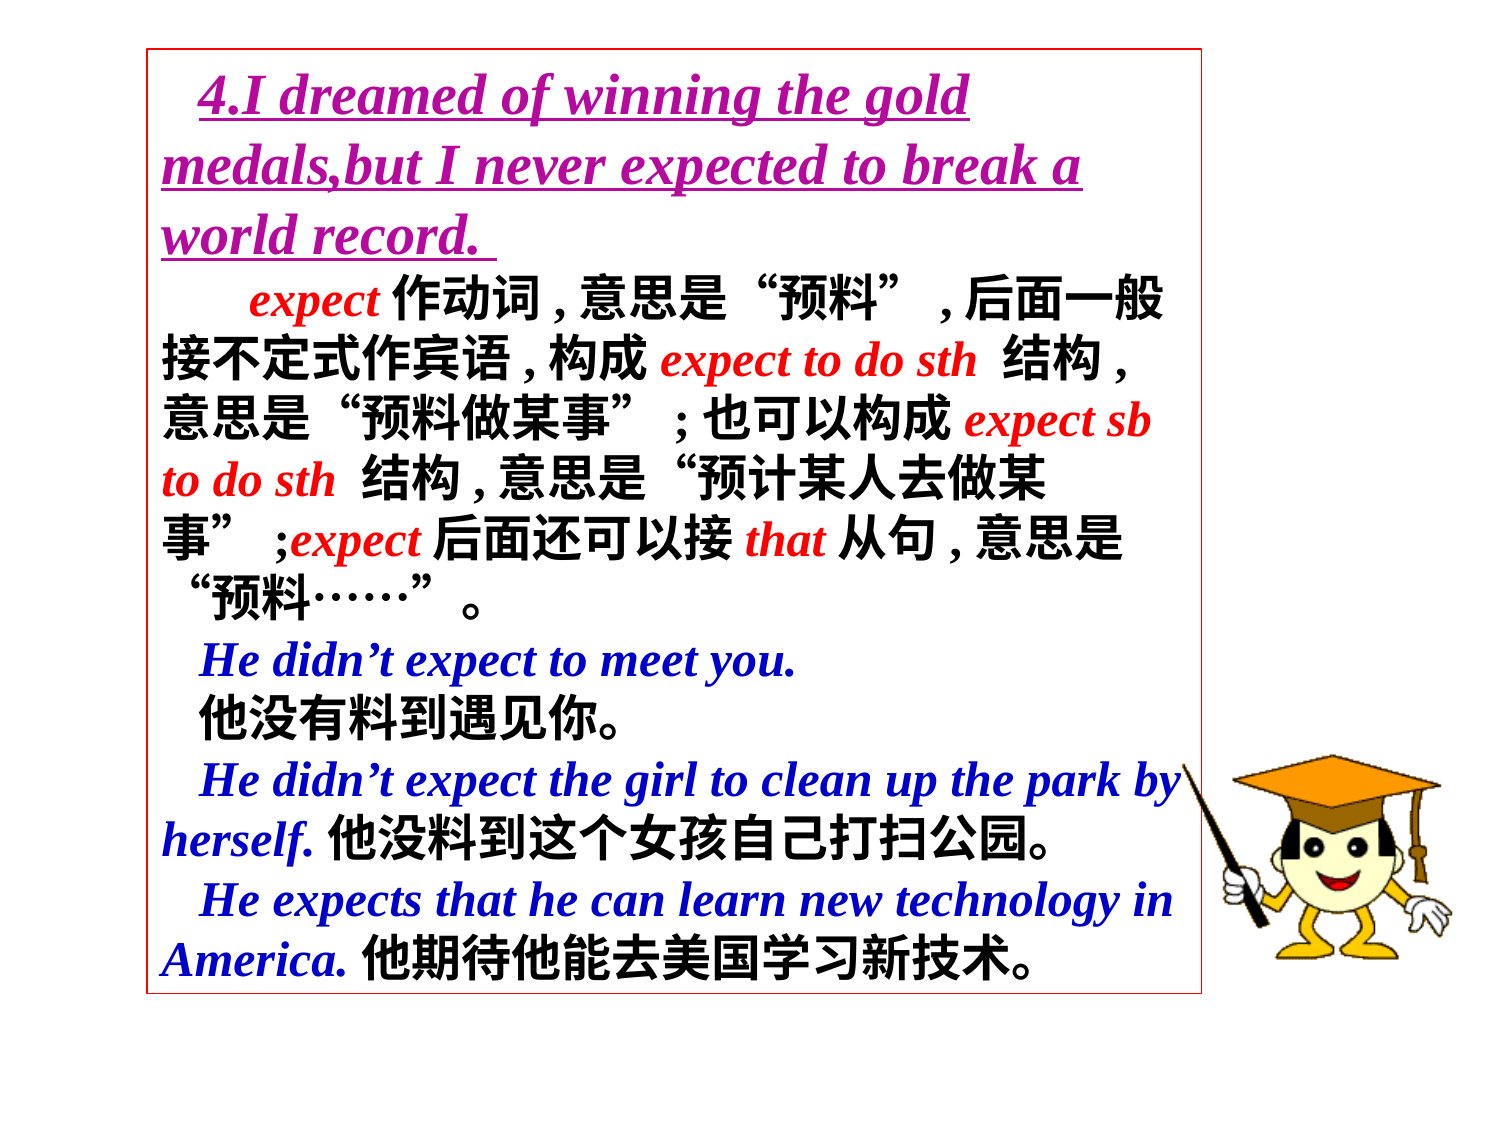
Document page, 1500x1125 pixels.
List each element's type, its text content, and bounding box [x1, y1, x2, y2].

text_box 4.I dreamed of winning the gold medals,but I never expected to break a world record. expect作动词,意思是“预料”,后面一般接不定式作宾语,构成expect to do sth 结构,意思是“预料做某事”;也可以构成expect sb to do sth 结构,意思是“预计某人去做某事”;expect后面还可以接that从句,意思是“预料……”。 He didn’t expect to meet you. 他没有料到遇见你。 He didn’t expect the girl to clean up the park by herself.他没料到这个女孩自己打扫公园。 He expects that he can learn new technology in America.他期待他能去美国学习新技术。 [146, 48, 1202, 994]
picture [1162, 739, 1476, 975]
